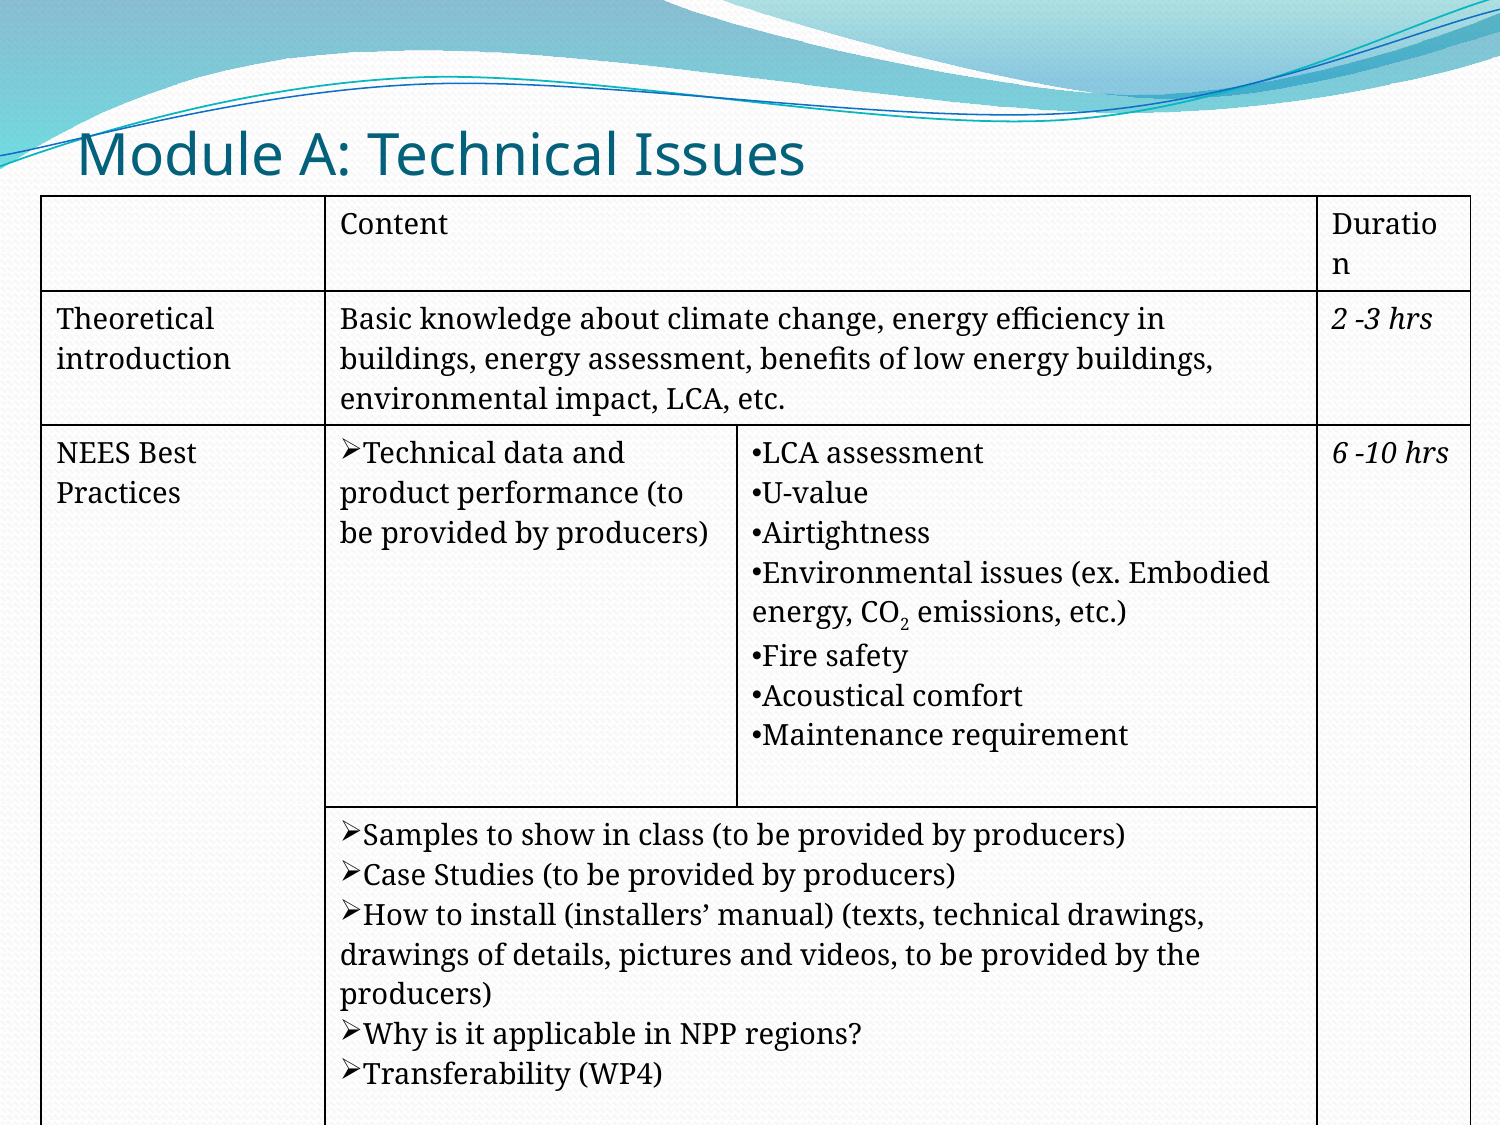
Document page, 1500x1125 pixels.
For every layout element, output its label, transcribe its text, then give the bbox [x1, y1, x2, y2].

table_header Content [326, 197, 1316, 290]
table_cell LCA assessment U-value Airtightness Environmental issues (ex. Embodied energy, CO2 emissions, etc.) Fire safety Acoustical comfort Maintenance requirement [738, 426, 1316, 806]
table_header [42, 197, 324, 290]
table_cell Theoretical introduction [42, 292, 324, 424]
table_cell Basic knowledge about climate change, energy efficiency in buildings, energy assessment, benefits of low energy buildings, environmental impact, LCA, etc. [326, 292, 1316, 424]
table_cell NEES Best Practices [42, 426, 324, 1125]
table_cell Technical data and product performance (to be provided by producers) [326, 426, 736, 806]
title Module A: Technical Issues [76, 0, 1427, 188]
table_header Duration [1318, 197, 1470, 290]
table_cell 2 -3 hrs [1318, 292, 1470, 424]
table_cell 6 -10 hrs [1318, 426, 1470, 1125]
table_cell Samples to show in class (to be provided by producers) Case Studies (to be provided by producers) How to install (installers’ manual) (texts, technical drawings, drawings of details, pictures and videos, to be provided by the producers) Why is it applicable in NPP regions? Transferability (WP4) [326, 808, 1316, 1125]
